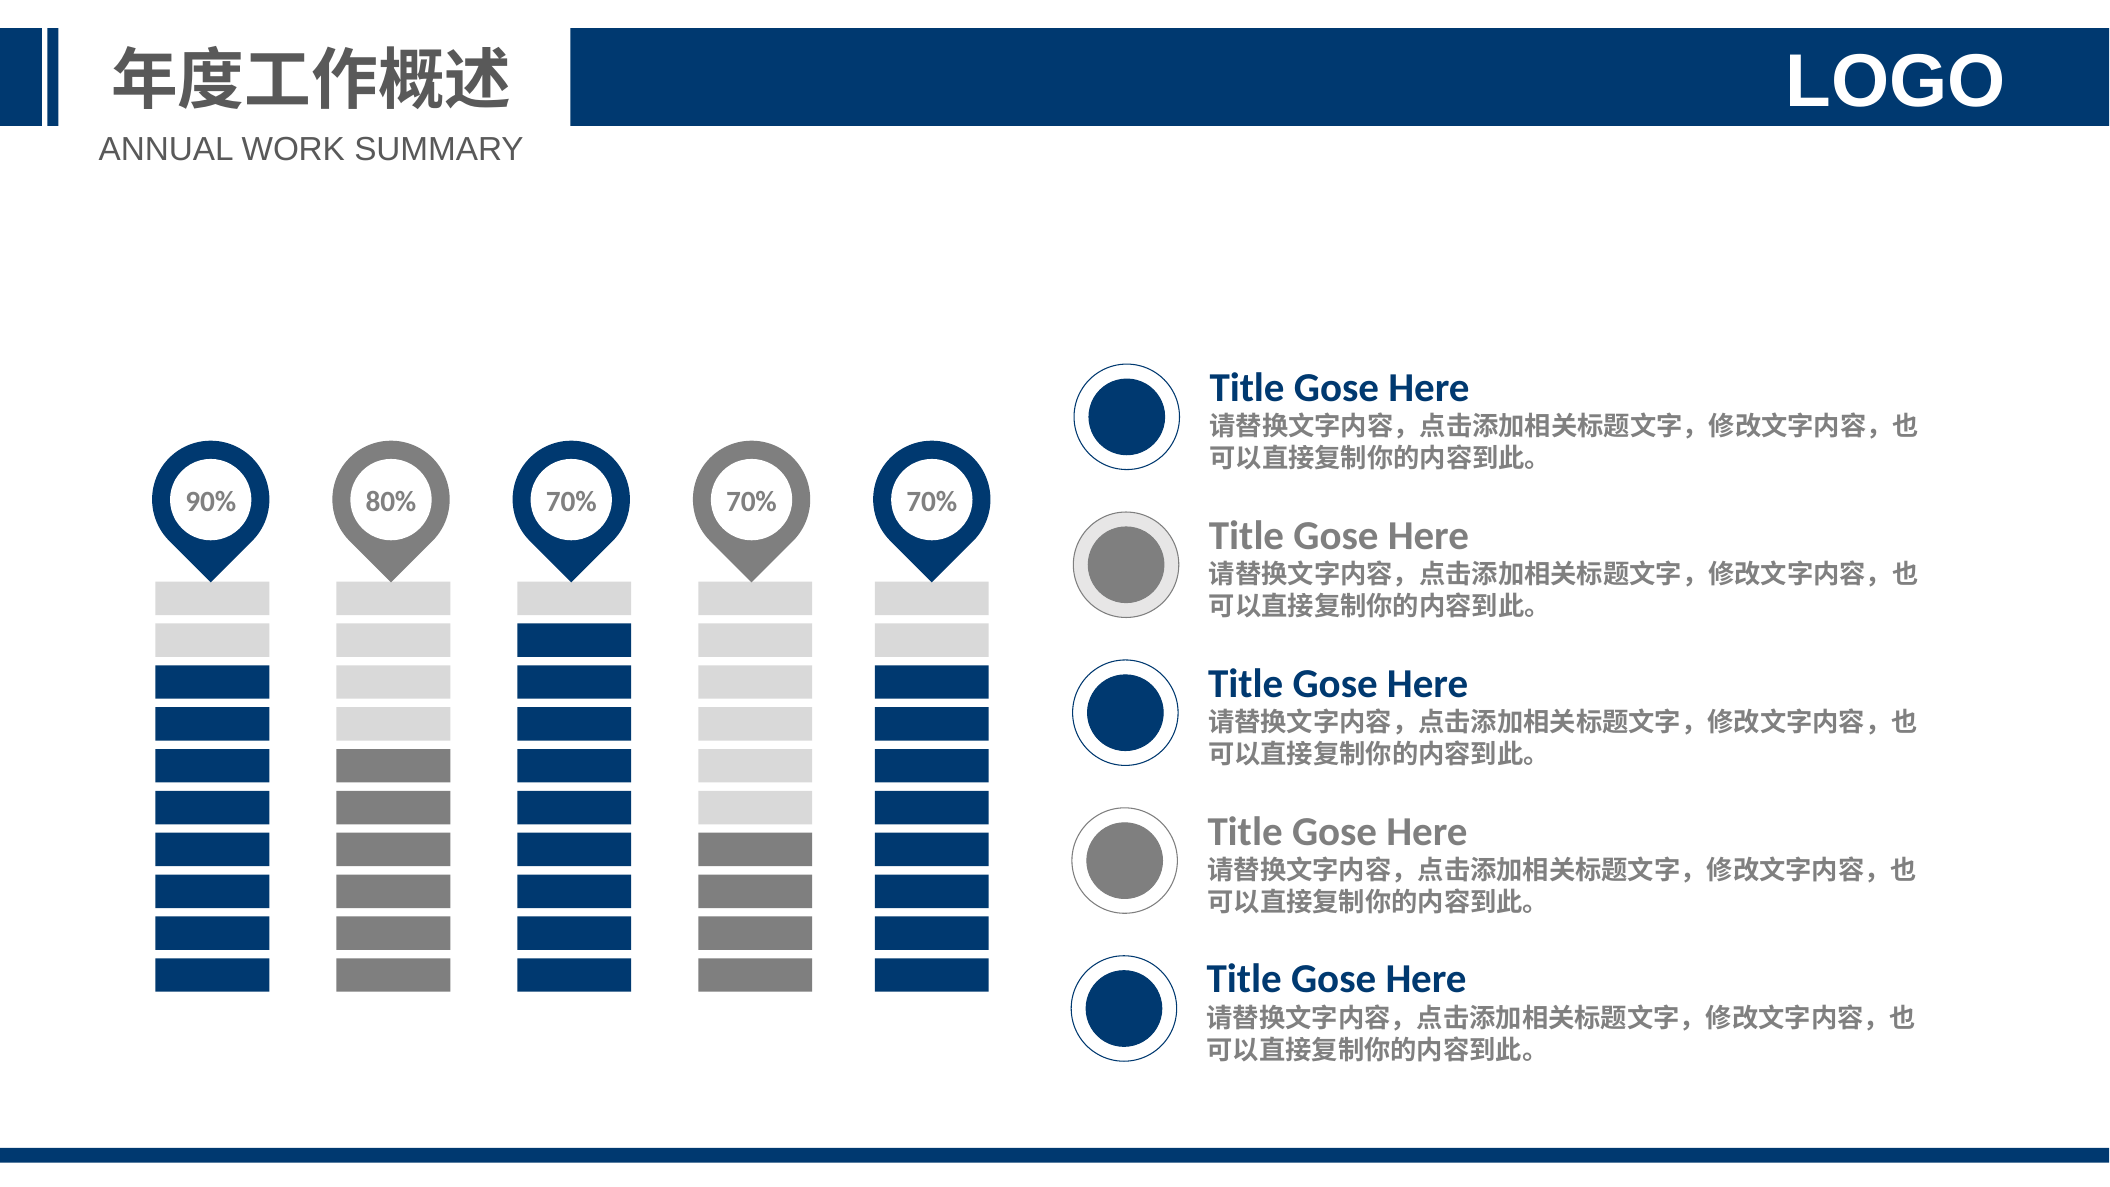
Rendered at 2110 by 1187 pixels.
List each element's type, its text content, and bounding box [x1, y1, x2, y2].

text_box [152, 440, 270, 559]
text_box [1071, 955, 1177, 1062]
text_box 年度工作概述 [96, 28, 527, 119]
text_box Title Gose Here 请替换文字内容，点击添加相关标题文字，修改文字内容，也可以直接复制你的内容到此。 [1191, 944, 1955, 1072]
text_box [517, 581, 632, 992]
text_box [1071, 807, 1178, 914]
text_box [873, 440, 991, 559]
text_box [698, 581, 813, 992]
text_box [512, 440, 630, 559]
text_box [1073, 511, 1179, 618]
text_box [0, 27, 43, 127]
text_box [874, 581, 989, 992]
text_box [155, 581, 270, 992]
text_box Title Gose Here 请替换文字内容，点击添加相关标题文字，修改文字内容，也可以直接复制你的内容到此。 [1193, 648, 1956, 776]
text_box [0, 1147, 2110, 1164]
text_box Title Gose Here 请替换文字内容，点击添加相关标题文字，修改文字内容，也可以直接复制你的内容到此。 [1192, 796, 1956, 924]
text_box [1072, 659, 1179, 766]
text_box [1074, 364, 1180, 470]
text_box [46, 27, 59, 127]
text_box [692, 440, 811, 559]
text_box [332, 440, 450, 559]
text_box LOGO [1739, 31, 2053, 122]
text_box ANNUAL WORK SUMMARY [83, 119, 540, 175]
text_box [569, 27, 2110, 127]
text_box Title Gose Here 请替换文字内容，点击添加相关标题文字，修改文字内容，也可以直接复制你的内容到此。 [1194, 352, 1958, 481]
text_box Title Gose Here 请替换文字内容，点击添加相关标题文字，修改文字内容，也可以直接复制你的内容到此。 [1194, 500, 1957, 628]
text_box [336, 581, 451, 992]
